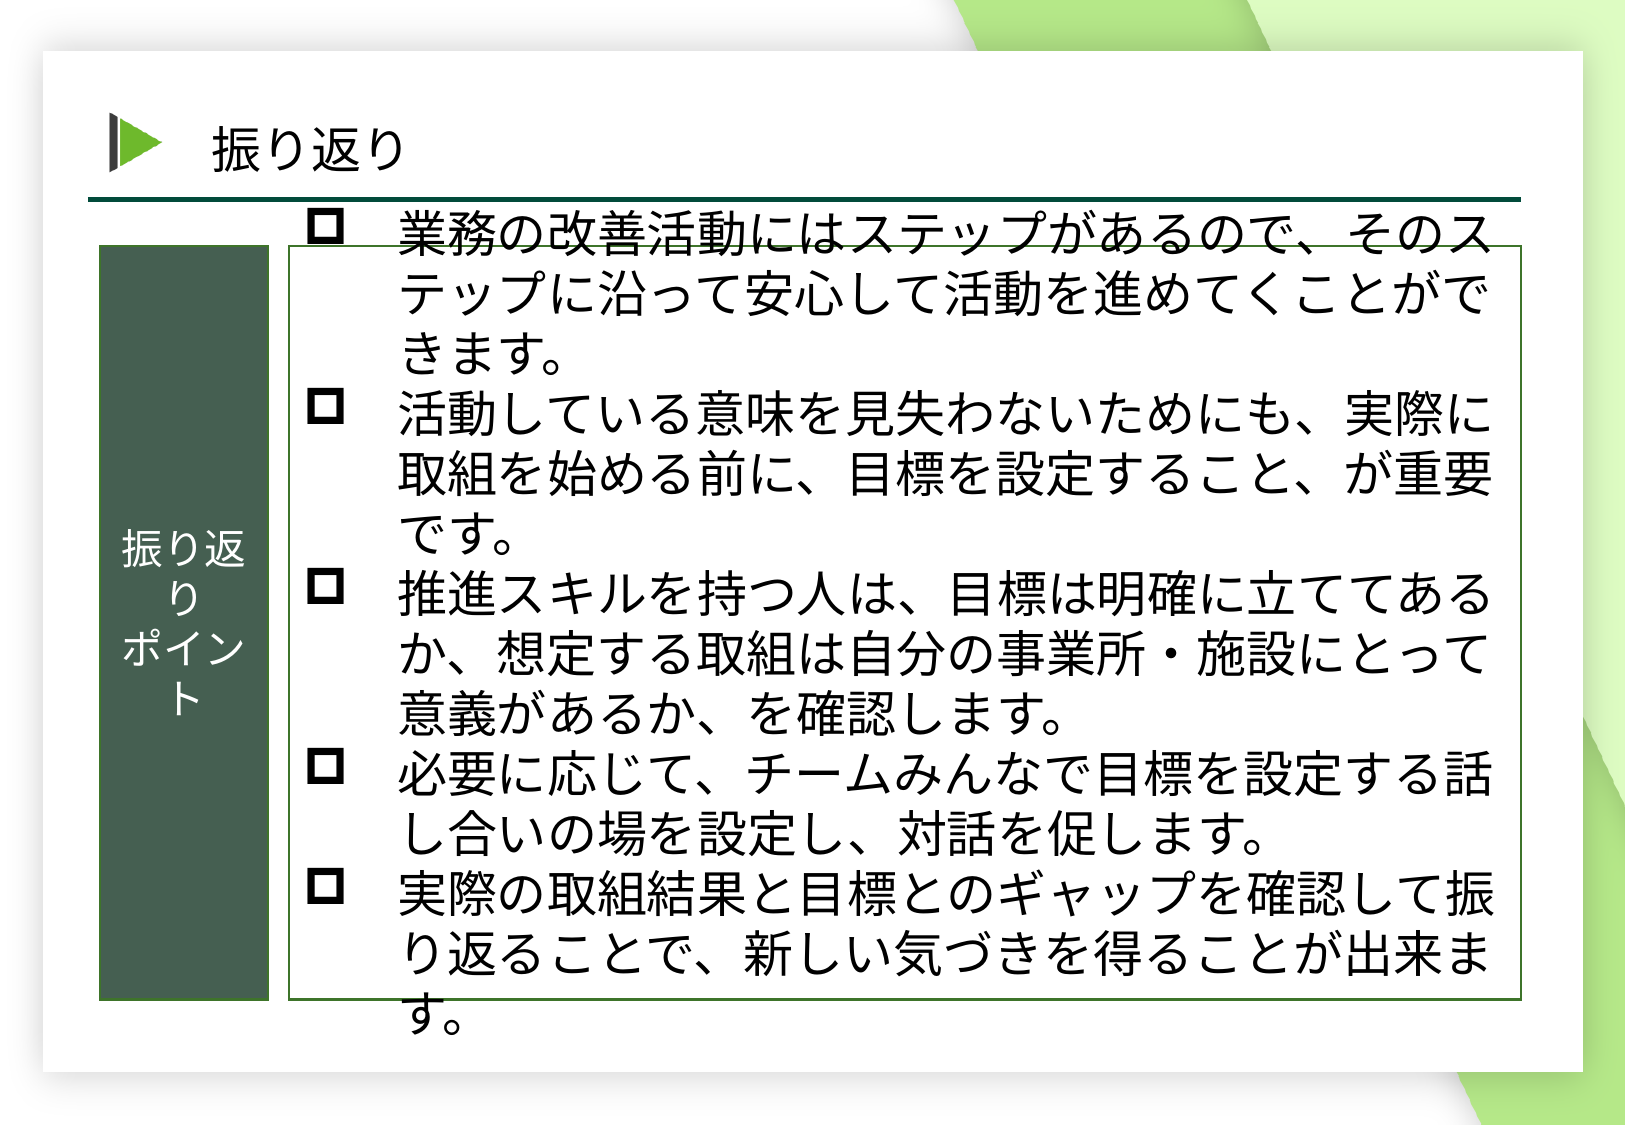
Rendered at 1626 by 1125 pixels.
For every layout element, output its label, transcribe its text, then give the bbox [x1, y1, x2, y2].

picture [0, 0, 1625, 1125]
text_box 業務の改善活動にはステップがあるので、そのステップに沿って安心して活動を進めてくことができます。 活動している意味を見失わないためにも、実際に取組を始める前に、目標を設定すること、が重要です。 推進スキルを持つ人は、目標は明確に立ててあるか、想定する取組は自分の事業所・施設にとって意義があるか、を確認します。 必要に応じて、チームみんなで目標を設定する話し合いの場を設定し、対話を促します。 実際の取組結果と目標とのギャップを確認して振り返ることで、新しい気づきを得ることが出来ます。 [288, 245, 1522, 1001]
text_box 振り返り ポイント [99, 245, 269, 1001]
